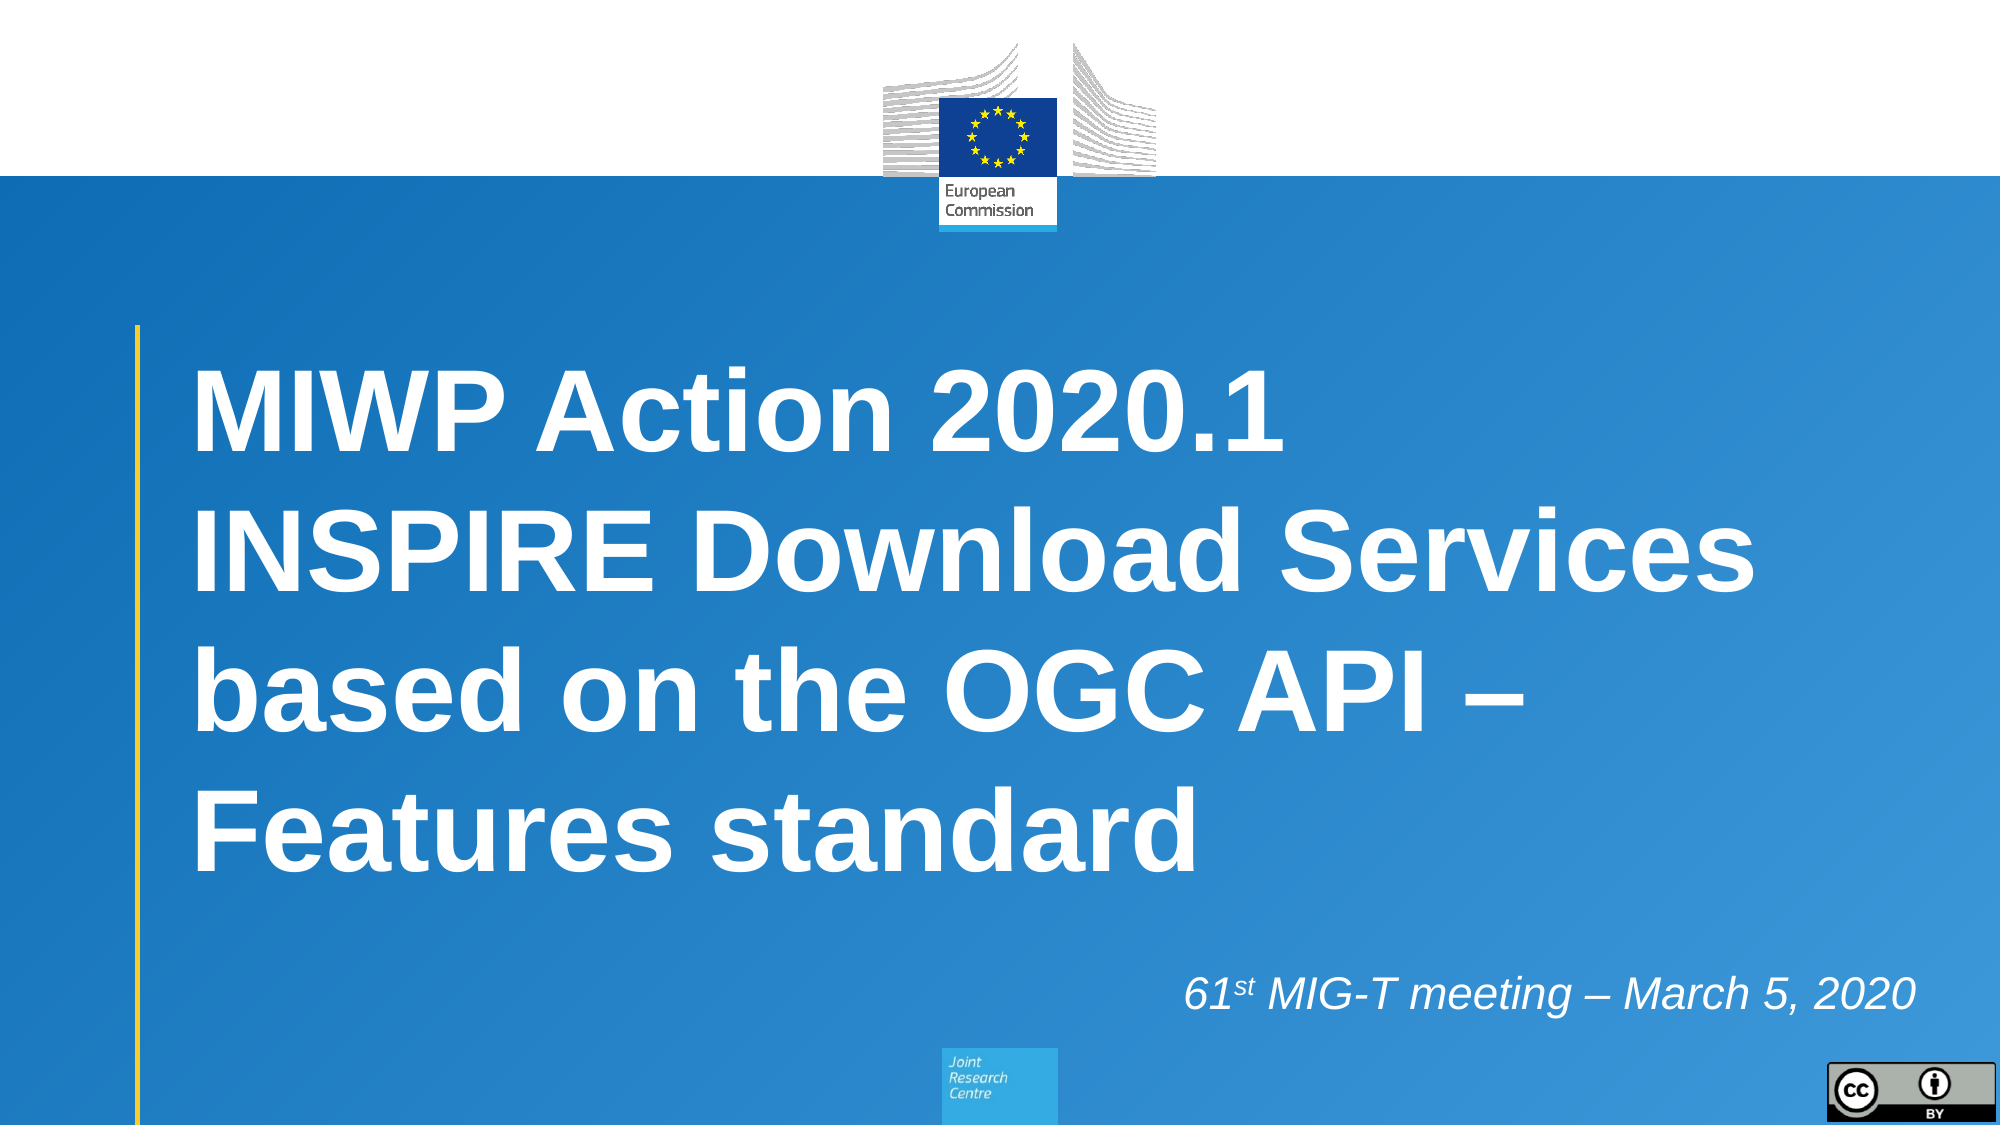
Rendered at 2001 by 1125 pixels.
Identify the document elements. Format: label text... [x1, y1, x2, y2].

list 61st MIG-T meeting – March 5, 2020 [999, 884, 1932, 1029]
picture [1827, 1062, 1996, 1122]
picture [881, 43, 1157, 233]
subtitle [185, 915, 1874, 1063]
picture [942, 1063, 1058, 1125]
title MIWP Action 2020.1 INSPIRE Download Services based on the OGC API – Features standard [175, 326, 1932, 777]
